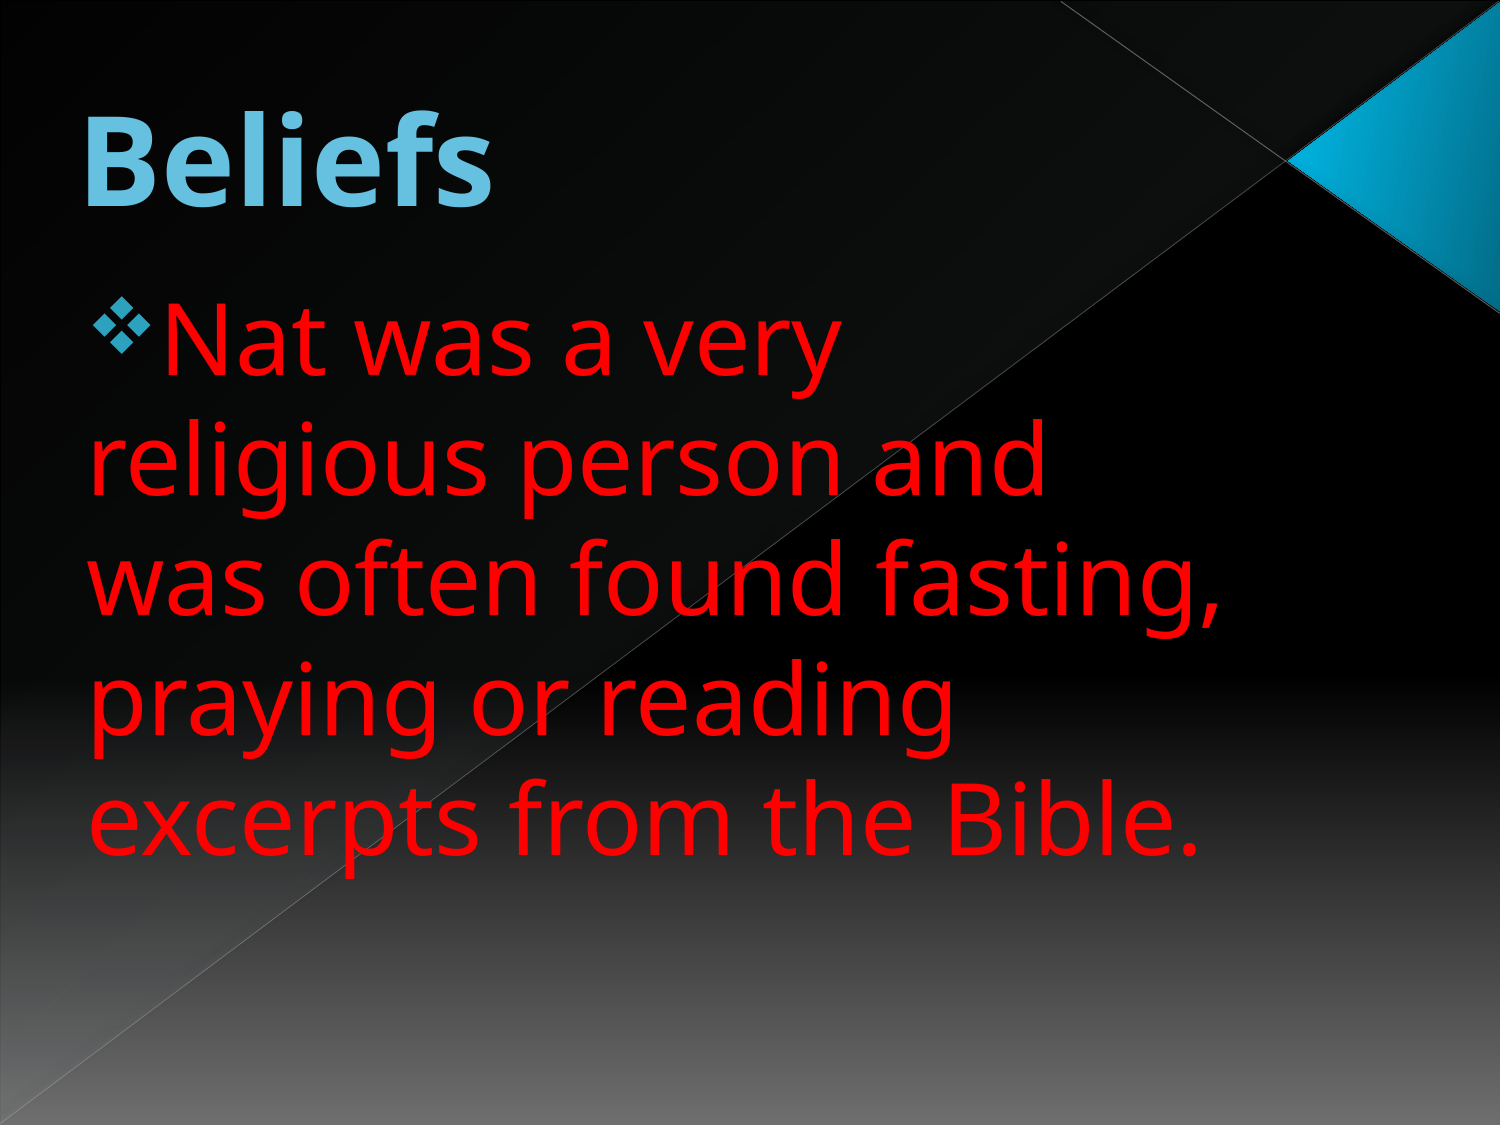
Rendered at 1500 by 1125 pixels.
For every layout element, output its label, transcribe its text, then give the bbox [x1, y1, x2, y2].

title Beliefs [62, 44, 1250, 267]
list Nat was a very religious person and was often found fasting, praying or reading excerpts from the Bible. [62, 267, 1250, 1063]
